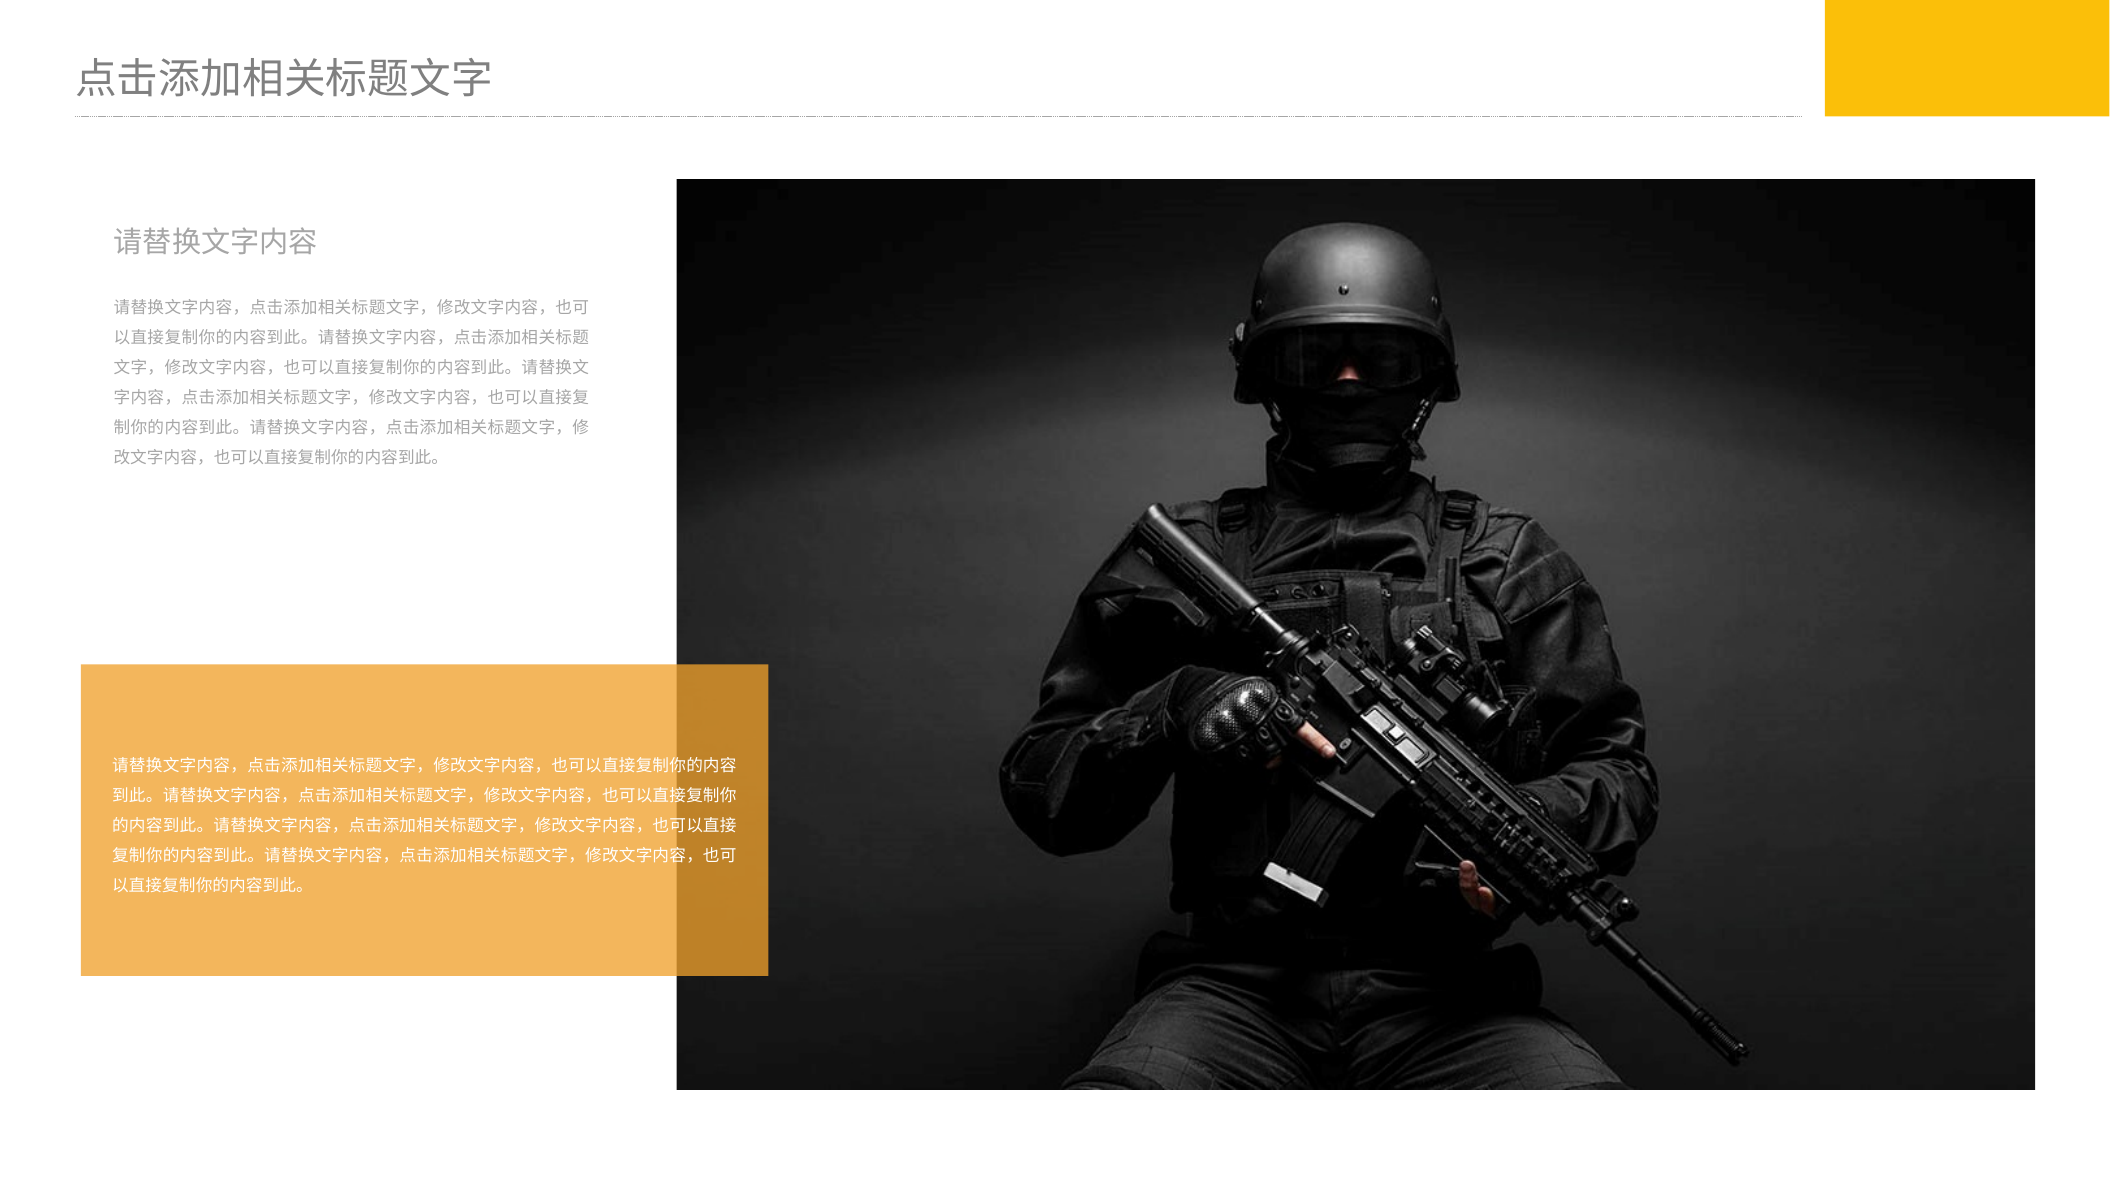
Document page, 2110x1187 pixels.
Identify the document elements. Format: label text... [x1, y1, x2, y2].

text_box 请替换文字内容，点击添加相关标题文字，修改文字内容，也可以直接复制你的内容到此。请替换文字内容，点击添加相关标题文字，修改文字内容，也可以直接复制你的内容到此。请替换文字内容，点击添加相关标题文字，修改文字内容，也可以直接复制你的内容到此。请替换文字内容，点击添加相关标题文字，修改文字内容，也可以直接复制你的内容到此。 [80, 664, 769, 976]
text_box [676, 179, 2036, 1090]
text_box 请替换文字内容 [97, 215, 403, 274]
text_box 请替换文字内容，点击添加相关标题文字，修改文字内容，也可以直接复制你的内容到此。请替换文字内容，点击添加相关标题文字，修改文字内容，也可以直接复制你的内容到此。请替换文字内容，点击添加相关标题文字，修改文字内容，也可以直接复制你的内容到此。请替换文字内容，点击添加相关标题文字，修改文字内容，也可以直接复制你的内容到此。 [97, 279, 606, 523]
text_box 点击添加相关标题文字 [59, 44, 563, 107]
